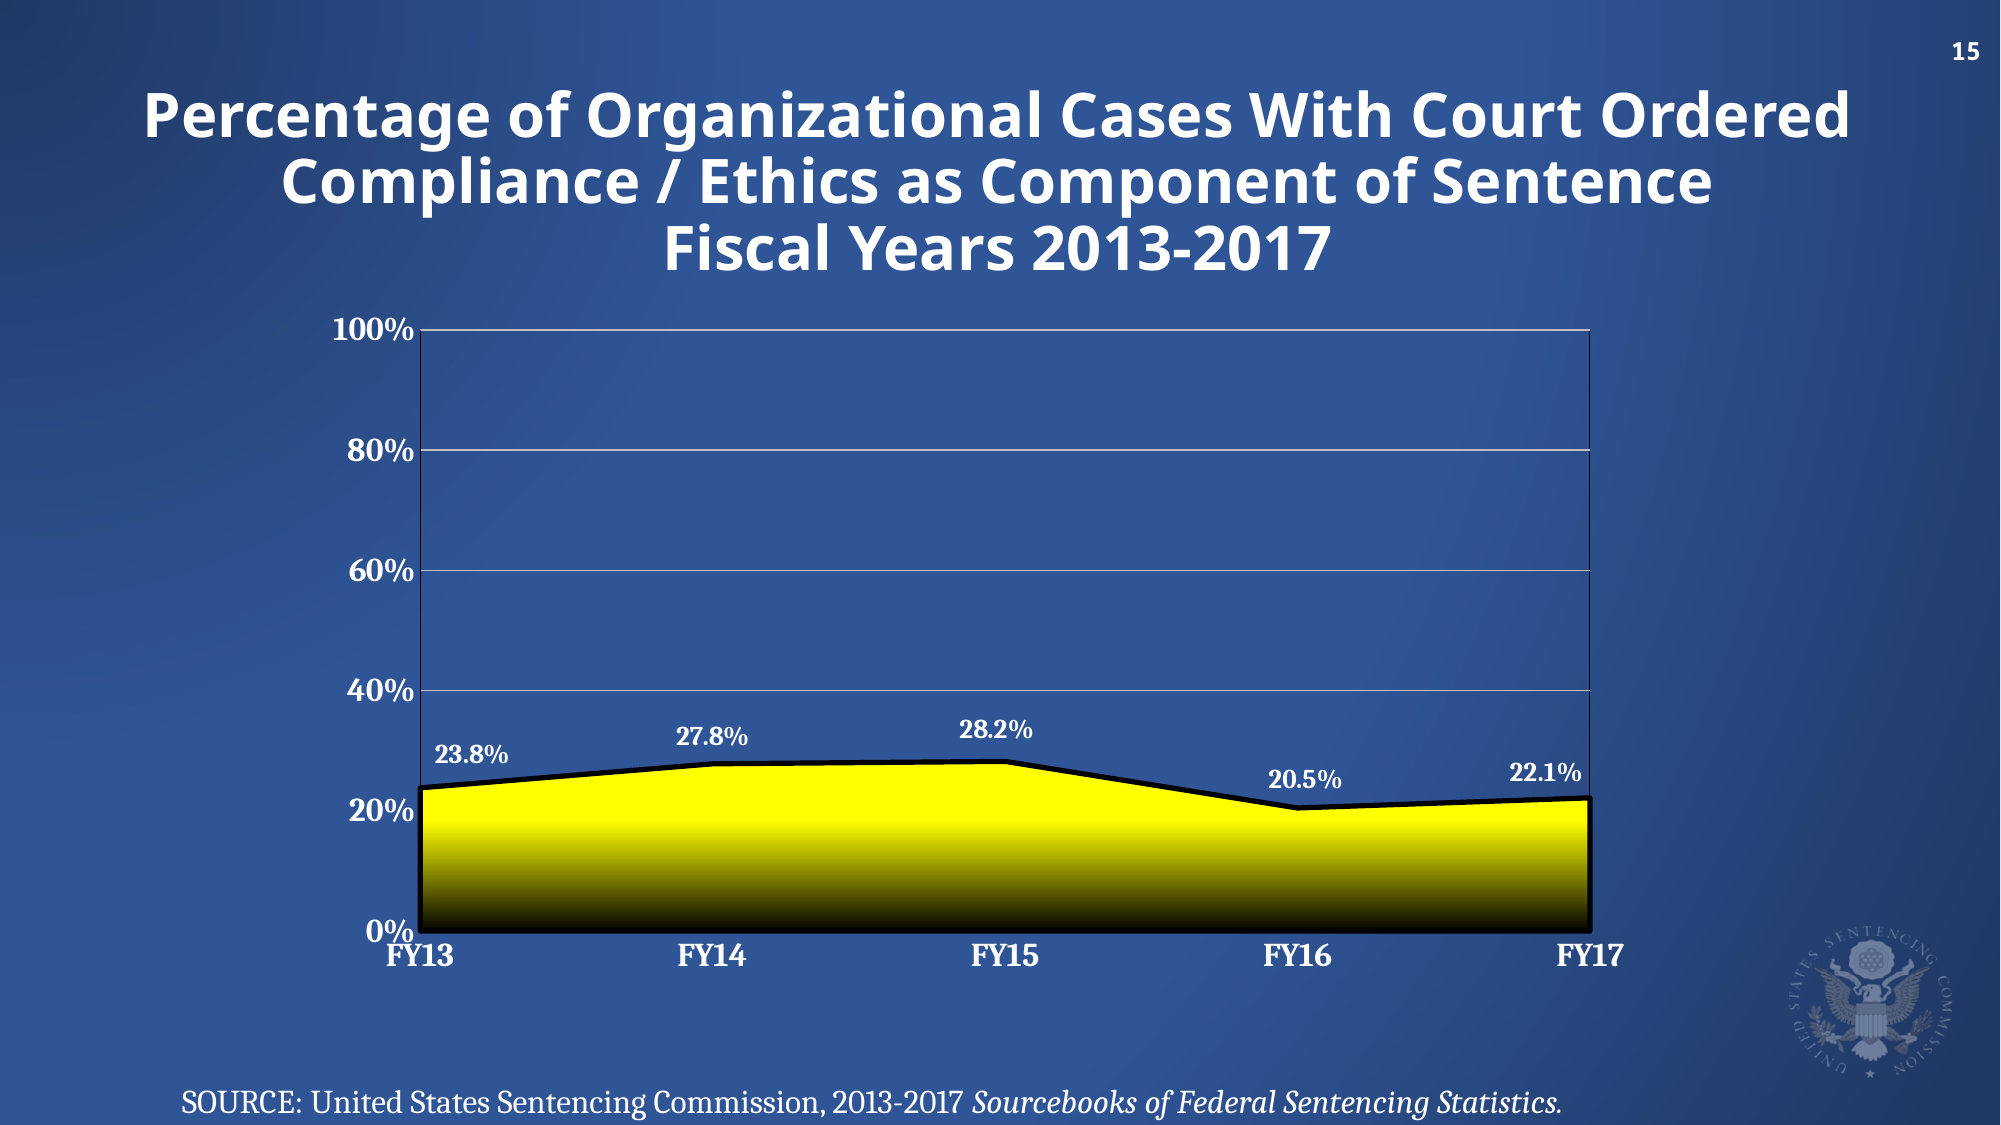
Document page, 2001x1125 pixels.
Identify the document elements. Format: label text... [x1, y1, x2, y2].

chart [103, 299, 1919, 1005]
picture [0, 0, 2001, 1125]
title Percentage of Organizational Cases With Court Ordered Compliance / Ethics as Component of Sentence Fiscal Years 2013-2017 [0, 76, 1996, 295]
text_box SOURCE: United States Sentencing Commission, 2013-2017 Sourcebooks of Federal Sentencing Statistics. [167, 1077, 1813, 1125]
